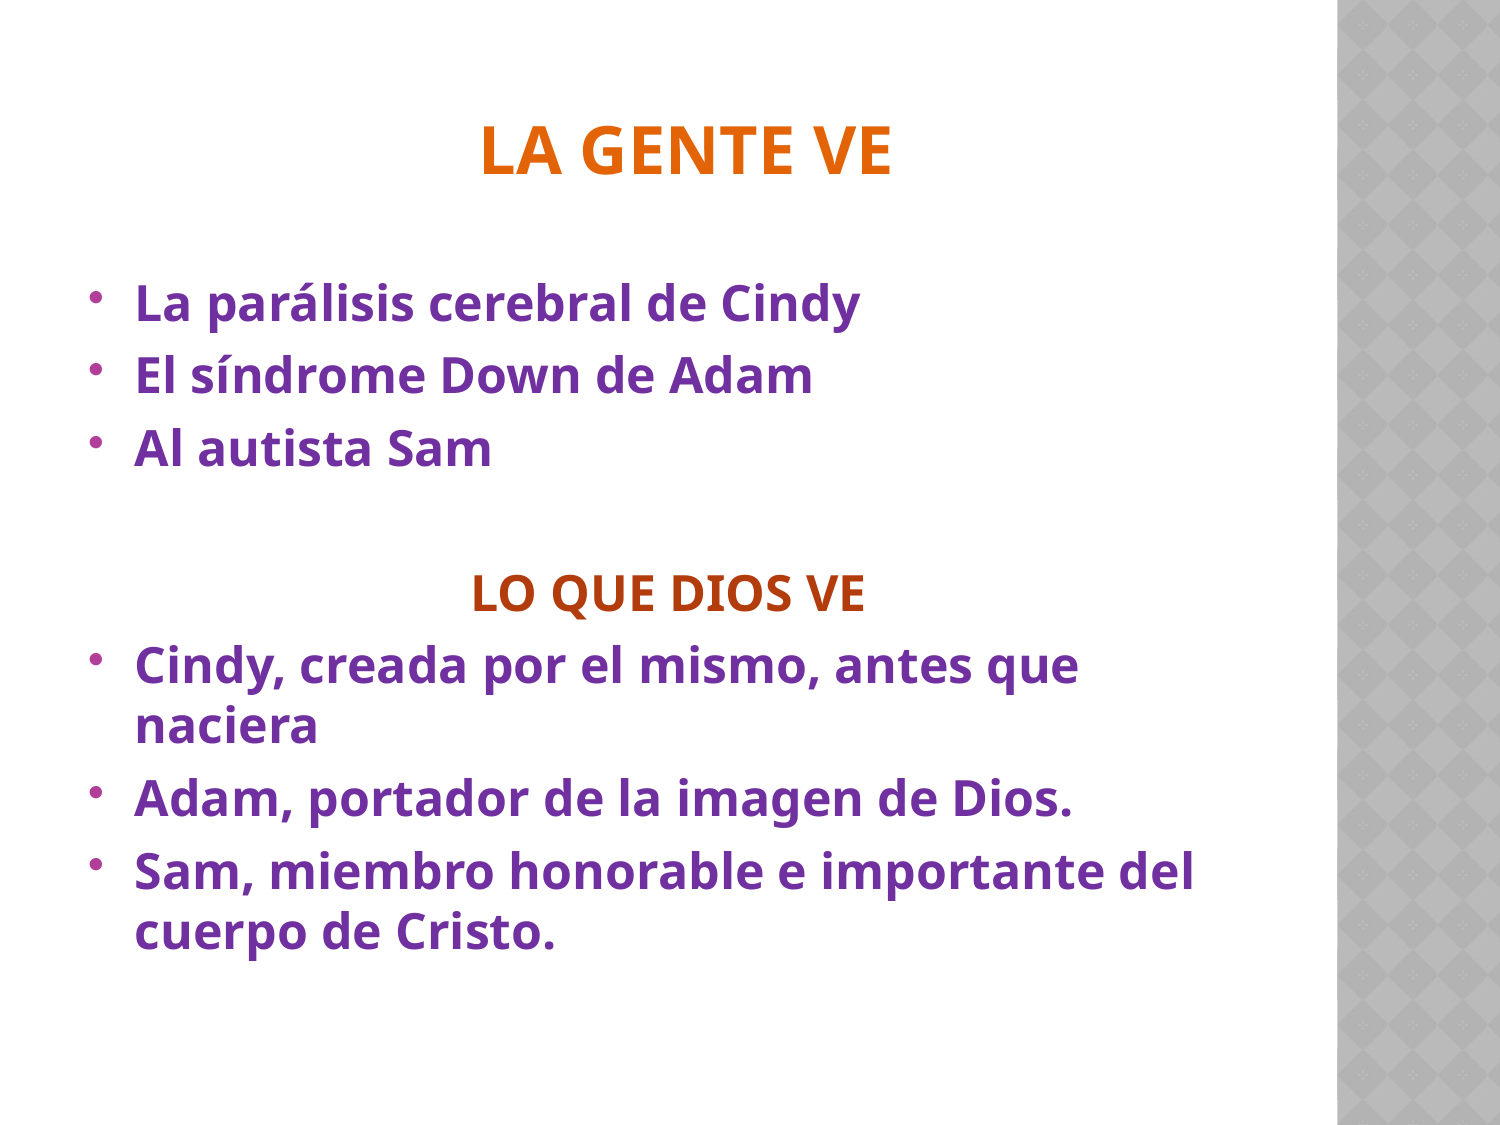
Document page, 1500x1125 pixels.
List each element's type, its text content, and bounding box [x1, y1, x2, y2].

list La parálisis cerebral de Cindy El síndrome Down de Adam Al autista Sam LO QUE DIOS VE Cindy, creada por el mismo, antes que naciera Adam, portador de la imagen de Dios. Sam, miembro honorable e importante del cuerpo de Cristo. [75, 264, 1263, 1059]
title LA GENTE VE [87, 62, 1275, 188]
